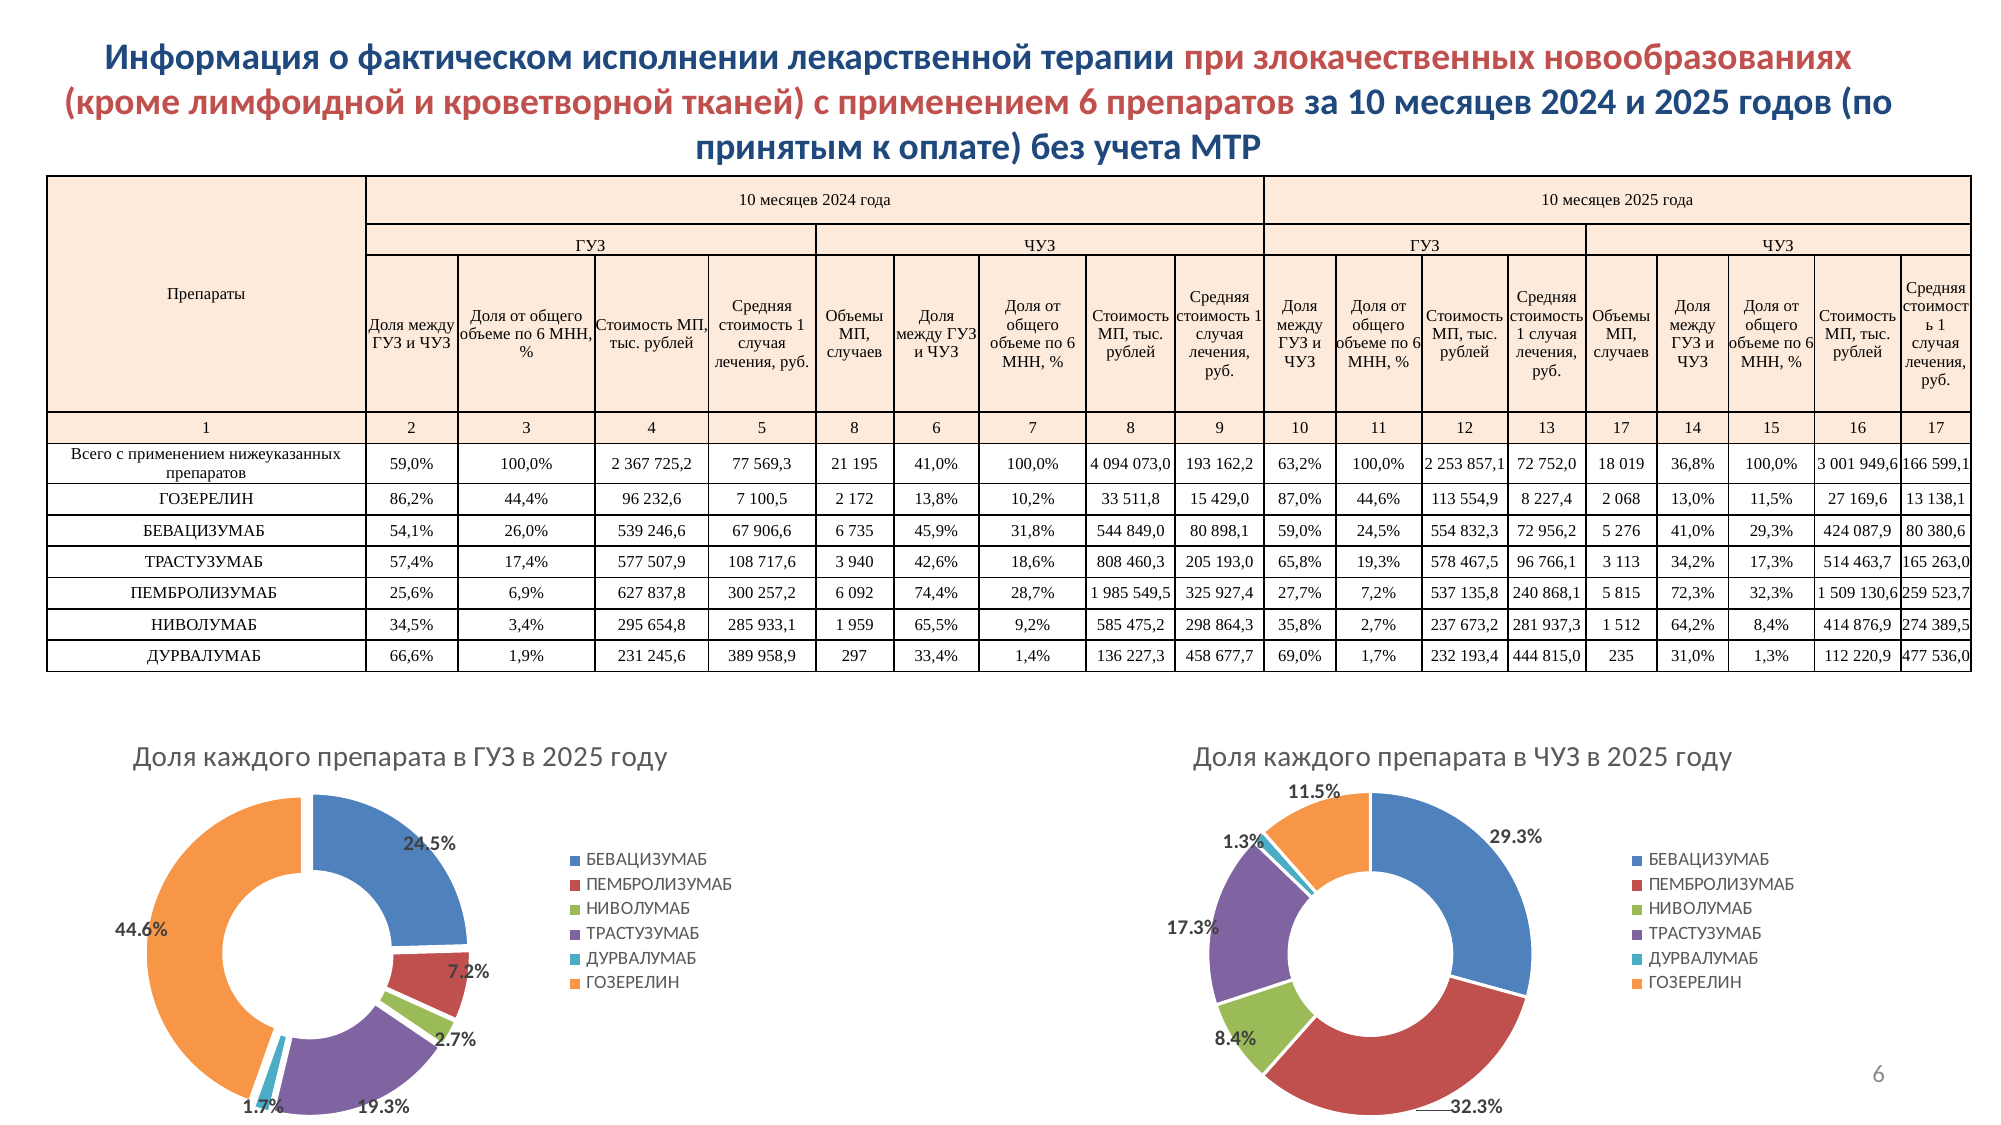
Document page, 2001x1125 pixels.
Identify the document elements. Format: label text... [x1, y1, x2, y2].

table_cell 72,3% [1658, 578, 1728, 608]
table_cell 544 849,0 [1087, 516, 1174, 545]
table_cell 100,0% [459, 444, 594, 483]
table_cell 34,2% [1658, 547, 1728, 577]
table_cell 2 172 [817, 484, 893, 514]
table_header 10 месяцев 2024 года [367, 177, 1263, 223]
table_cell 3 001 949,6 [1815, 444, 1900, 483]
table_cell 8 227,4 [1509, 484, 1585, 514]
table_cell 1,7% [1337, 641, 1421, 671]
table_cell 113 554,9 [1423, 484, 1507, 514]
table_cell Объемы МП, случаев [817, 256, 893, 411]
table_cell 34,5% [367, 610, 457, 639]
text_box Информация о фактическом исполнении лекарственной терапии при злокачественных новообразованиях (кроме лимфоидной и кроветворной тканей) с применением 6 препаратов за 10 месяцев 2024 и 2025 годов (по принятым к оплате) без учета МТР [47, 24, 1910, 174]
table_cell 554 832,3 [1423, 516, 1507, 545]
table_cell Доля между ГУЗ и ЧУЗ [367, 256, 457, 411]
table_cell 11,5% [1729, 484, 1814, 514]
table_cell 205 193,0 [1176, 547, 1263, 577]
table_cell 1 512 [1587, 610, 1656, 639]
table_cell 13,8% [895, 484, 978, 514]
table_cell 627 837,8 [596, 578, 708, 608]
table_cell 112 220,9 [1815, 641, 1900, 671]
table_cell 31,8% [980, 516, 1085, 545]
table_cell 33 511,8 [1087, 484, 1174, 514]
table_cell Доля от общего объеме по 6 МНН, % [459, 256, 594, 411]
table_cell ДУРВАЛУМАБ [48, 641, 365, 671]
table_cell 8 [1087, 413, 1174, 443]
table_cell 87,0% [1265, 484, 1335, 514]
table_cell 7,2% [1337, 578, 1421, 608]
table_cell 2 [367, 413, 457, 443]
table_cell 585 475,2 [1087, 610, 1174, 639]
table_cell 31,0% [1658, 641, 1728, 671]
table_cell 100,0% [1337, 444, 1421, 483]
table_cell Объемы МП, случаев [1587, 256, 1656, 411]
table_header Препараты [48, 177, 365, 411]
table_cell 414 876,9 [1815, 610, 1900, 639]
table_cell 10,2% [980, 484, 1085, 514]
table_cell 69,0% [1265, 641, 1335, 671]
table_cell 231 245,6 [596, 641, 708, 671]
table_cell 325 927,4 [1176, 578, 1263, 608]
table_cell 96 766,1 [1509, 547, 1585, 577]
table_cell 24,5% [1337, 516, 1421, 545]
table_cell 2 253 857,1 [1423, 444, 1507, 483]
table_cell 6 735 [817, 516, 893, 545]
table_cell 13,0% [1658, 484, 1728, 514]
table_cell 28,7% [980, 578, 1085, 608]
table_cell 108 717,6 [709, 547, 815, 577]
table_cell 10 [1265, 413, 1335, 443]
table_cell 42,6% [895, 547, 978, 577]
table_cell 41,0% [895, 444, 978, 483]
table_cell Доля между ГУЗ и ЧУЗ [895, 256, 978, 411]
table_cell 86,2% [367, 484, 457, 514]
table_cell 3 [459, 413, 594, 443]
table_cell 17 [1902, 413, 1970, 443]
table_cell 19,3% [1337, 547, 1421, 577]
table_cell 21 195 [817, 444, 893, 483]
table_cell Доля от общего объеме по 6 МНН, % [980, 256, 1085, 411]
table_cell 1 985 549,5 [1087, 578, 1174, 608]
table_cell Средняя стоимость 1 случая лечения, руб. [1176, 256, 1263, 411]
table_cell 5 [709, 413, 815, 443]
table_cell 5 276 [1587, 516, 1656, 545]
table_cell 193 162,2 [1176, 444, 1263, 483]
table_cell 1 [48, 413, 365, 443]
table_cell Всего с применением нижеуказанных препаратов [48, 444, 365, 483]
table_cell 80 898,1 [1176, 516, 1263, 545]
table_cell 297 [817, 641, 893, 671]
table_cell 26,0% [459, 516, 594, 545]
table_cell 3 940 [817, 547, 893, 577]
table_cell 2 367 725,2 [596, 444, 708, 483]
table_cell ПЕМБРОЛИЗУМАБ [48, 578, 365, 608]
table_cell 1 959 [817, 610, 893, 639]
table_cell 80 380,6 [1902, 516, 1970, 545]
table_cell 136 227,3 [1087, 641, 1174, 671]
table_cell Доля от общего объеме по 6 МНН, % [1337, 256, 1421, 411]
table_cell 27 169,6 [1815, 484, 1900, 514]
table_cell ГУЗ [1265, 225, 1585, 254]
table_cell 16 [1815, 413, 1900, 443]
table_cell Доля между ГУЗ и ЧУЗ [1265, 256, 1335, 411]
table_cell 18 019 [1587, 444, 1656, 483]
table_cell 424 087,9 [1815, 516, 1900, 545]
table_cell 1,9% [459, 641, 594, 671]
table_cell ГУЗ [367, 225, 815, 254]
table_cell 72 752,0 [1509, 444, 1585, 483]
table_cell 539 246,6 [596, 516, 708, 545]
table_cell 100,0% [980, 444, 1085, 483]
table_cell 285 933,1 [709, 610, 815, 639]
table_cell 15 429,0 [1176, 484, 1263, 514]
table_cell 63,2% [1265, 444, 1335, 483]
table_cell 514 463,7 [1815, 547, 1900, 577]
table_cell 45,9% [895, 516, 978, 545]
table_cell 389 958,9 [709, 641, 815, 671]
table_cell БЕВАЦИЗУМАБ [48, 516, 365, 545]
table_cell 11 [1337, 413, 1421, 443]
table_cell ЧУЗ [817, 225, 1263, 254]
table_cell Средняя стоимость 1 случая лечения, руб. [709, 256, 815, 411]
table_cell 17,3% [1729, 547, 1814, 577]
table_cell 6 092 [817, 578, 893, 608]
table_cell 66,6% [367, 641, 457, 671]
table_cell Доля от общего объеме по 6 МНН, % [1729, 256, 1814, 411]
table_cell 7 100,5 [709, 484, 815, 514]
table_cell 259 523,7 [1902, 578, 1970, 608]
table_cell 35,8% [1265, 610, 1335, 639]
table_cell 100,0% [1729, 444, 1814, 483]
table_cell 240 868,1 [1509, 578, 1585, 608]
table_cell 18,6% [980, 547, 1085, 577]
table_cell 7 [980, 413, 1085, 443]
table_cell 36,8% [1658, 444, 1728, 483]
table_cell 237 673,2 [1423, 610, 1507, 639]
table_cell 2,7% [1337, 610, 1421, 639]
table_cell 4 094 073,0 [1087, 444, 1174, 483]
table_cell 13 [1509, 413, 1585, 443]
table_cell 1,4% [980, 641, 1085, 671]
table_cell 27,7% [1265, 578, 1335, 608]
table_header 10 месяцев 2025 года [1265, 177, 1970, 223]
table_cell 281 937,3 [1509, 610, 1585, 639]
table_cell 9,2% [980, 610, 1085, 639]
chart [1109, 719, 1818, 1125]
table_cell 74,4% [895, 578, 978, 608]
table_cell 13 138,1 [1902, 484, 1970, 514]
table_cell 33,4% [895, 641, 978, 671]
table_cell 5 815 [1587, 578, 1656, 608]
table_cell 44,4% [459, 484, 594, 514]
table_cell 300 257,2 [709, 578, 815, 608]
table_cell 6,9% [459, 578, 594, 608]
table_cell Средняя стоимость 1 случая лечения, руб. [1902, 256, 1970, 411]
table_cell 3 113 [1587, 547, 1656, 577]
table_cell 59,0% [367, 444, 457, 483]
table_cell 32,3% [1729, 578, 1814, 608]
table_cell Стоимость МП, тыс. рублей [1815, 256, 1900, 411]
table_cell НИВОЛУМАБ [48, 610, 365, 639]
table_cell 444 815,0 [1509, 641, 1585, 671]
table_cell 8 [817, 413, 893, 443]
table_cell 57,4% [367, 547, 457, 577]
table_cell 166 599,1 [1902, 444, 1970, 483]
table_cell 165 263,0 [1902, 547, 1970, 577]
table_cell 808 460,3 [1087, 547, 1174, 577]
slide_number 6 [1822, 1042, 1900, 1103]
table_cell Стоимость МП, тыс. рублей [1087, 256, 1174, 411]
table_cell 477 536,0 [1902, 641, 1970, 671]
table_cell 96 232,6 [596, 484, 708, 514]
table_cell 537 135,8 [1423, 578, 1507, 608]
table_cell 14 [1658, 413, 1728, 443]
table_cell Средняя стоимость 1 случая лечения, руб. [1509, 256, 1585, 411]
table_cell Стоимость МП, тыс. рублей [596, 256, 708, 411]
table_cell 4 [596, 413, 708, 443]
table_cell 59,0% [1265, 516, 1335, 545]
table_cell 17 [1587, 413, 1656, 443]
table_cell 44,6% [1337, 484, 1421, 514]
table_cell 274 389,5 [1902, 610, 1970, 639]
table_cell 578 467,5 [1423, 547, 1507, 577]
table_cell 12 [1423, 413, 1507, 443]
table_cell 25,6% [367, 578, 457, 608]
table_cell 298 864,3 [1176, 610, 1263, 639]
table_cell 1,3% [1729, 641, 1814, 671]
table_cell 72 956,2 [1509, 516, 1585, 545]
table_cell 17,4% [459, 547, 594, 577]
table_cell 458 677,7 [1176, 641, 1263, 671]
table_cell 577 507,9 [596, 547, 708, 577]
table_cell 9 [1176, 413, 1263, 443]
table_cell 41,0% [1658, 516, 1728, 545]
table_cell 8,4% [1729, 610, 1814, 639]
table_cell Стоимость МП, тыс. рублей [1423, 256, 1507, 411]
table_cell 2 068 [1587, 484, 1656, 514]
table_cell 65,5% [895, 610, 978, 639]
table_cell Доля между ГУЗ и ЧУЗ [1658, 256, 1728, 411]
table_cell ГОЗЕРЕЛИН [48, 484, 365, 514]
table_cell 29,3% [1729, 516, 1814, 545]
table_cell 15 [1729, 413, 1814, 443]
table_cell 6 [895, 413, 978, 443]
table_cell 65,8% [1265, 547, 1335, 577]
table_cell 77 569,3 [709, 444, 815, 483]
table_cell 232 193,4 [1423, 641, 1507, 671]
chart [46, 719, 756, 1125]
table_cell 67 906,6 [709, 516, 815, 545]
table_cell 295 654,8 [596, 610, 708, 639]
table_cell 54,1% [367, 516, 457, 545]
table_cell 3,4% [459, 610, 594, 639]
table_cell ТРАСТУЗУМАБ [48, 547, 365, 577]
table_cell 1 509 130,6 [1815, 578, 1900, 608]
table_cell 64,2% [1658, 610, 1728, 639]
table_cell ЧУЗ [1587, 225, 1970, 254]
table_cell 235 [1587, 641, 1656, 671]
